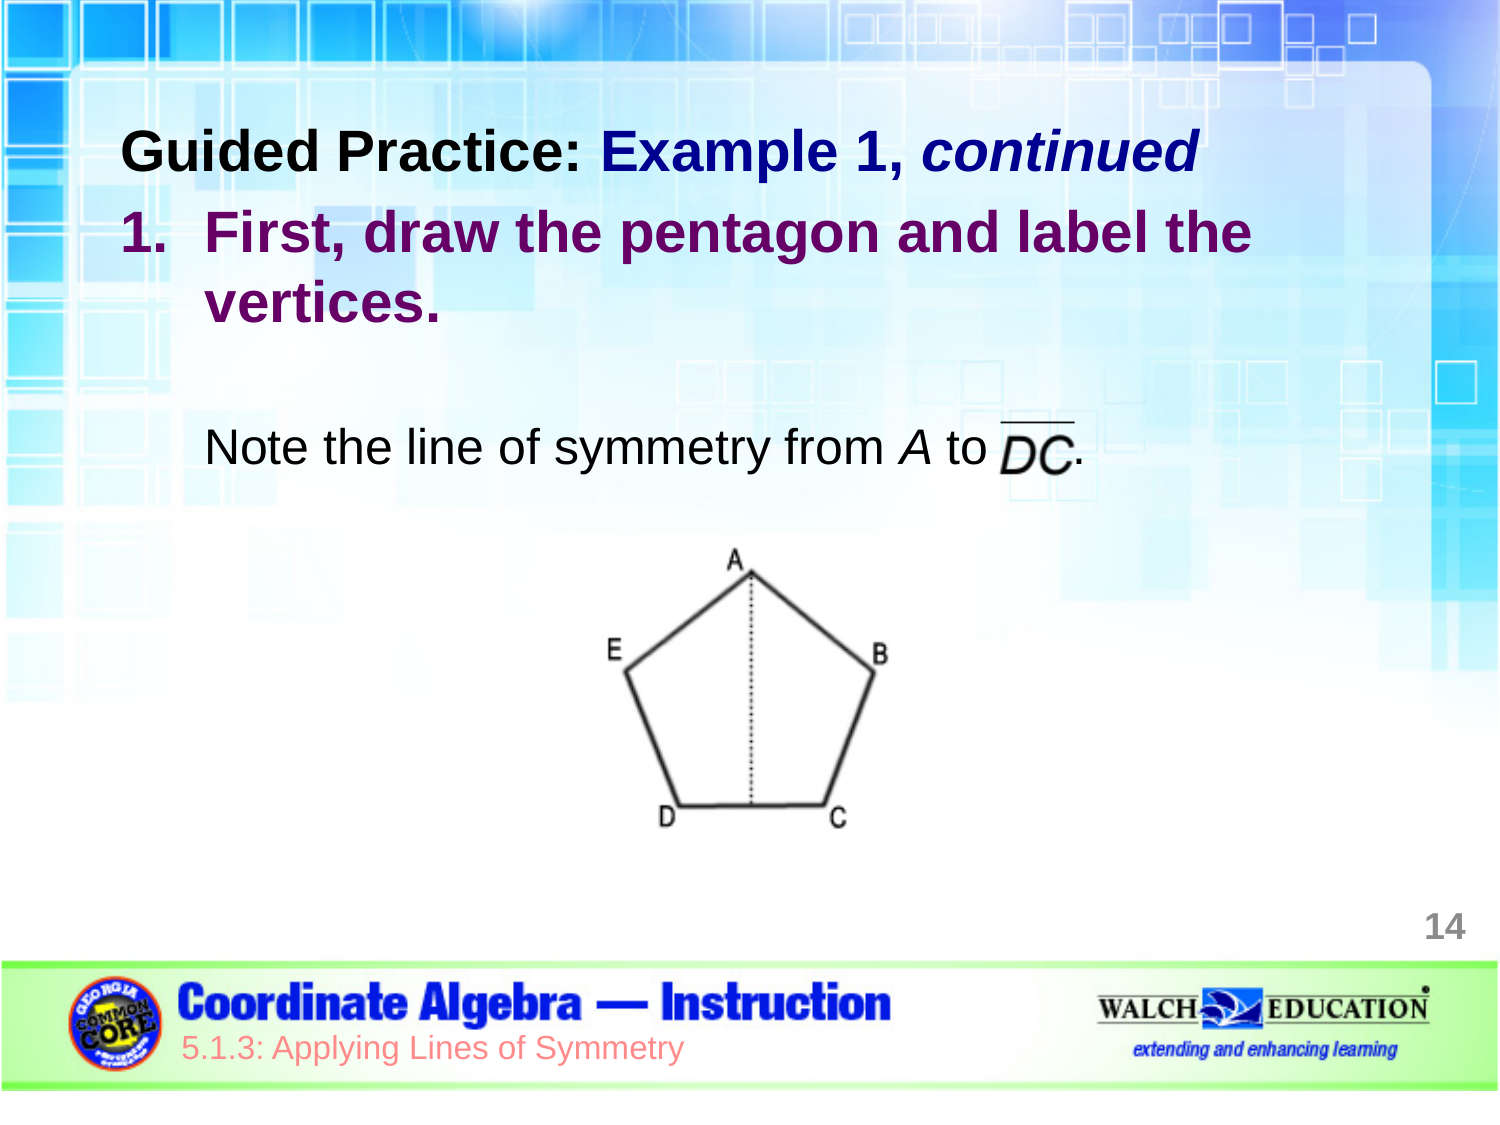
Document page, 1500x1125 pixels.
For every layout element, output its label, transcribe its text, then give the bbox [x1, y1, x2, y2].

slide_number 14 [1361, 901, 1481, 949]
picture [1, 0, 1500, 1091]
subtitle Guided Practice: Example 1, continued First, draw the pentagon and label the vertices. Note the line of symmetry from A to . [105, 105, 1394, 925]
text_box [996, 416, 1077, 478]
footer 5.1.3: Applying Lines of Symmetry [166, 1024, 1080, 1069]
